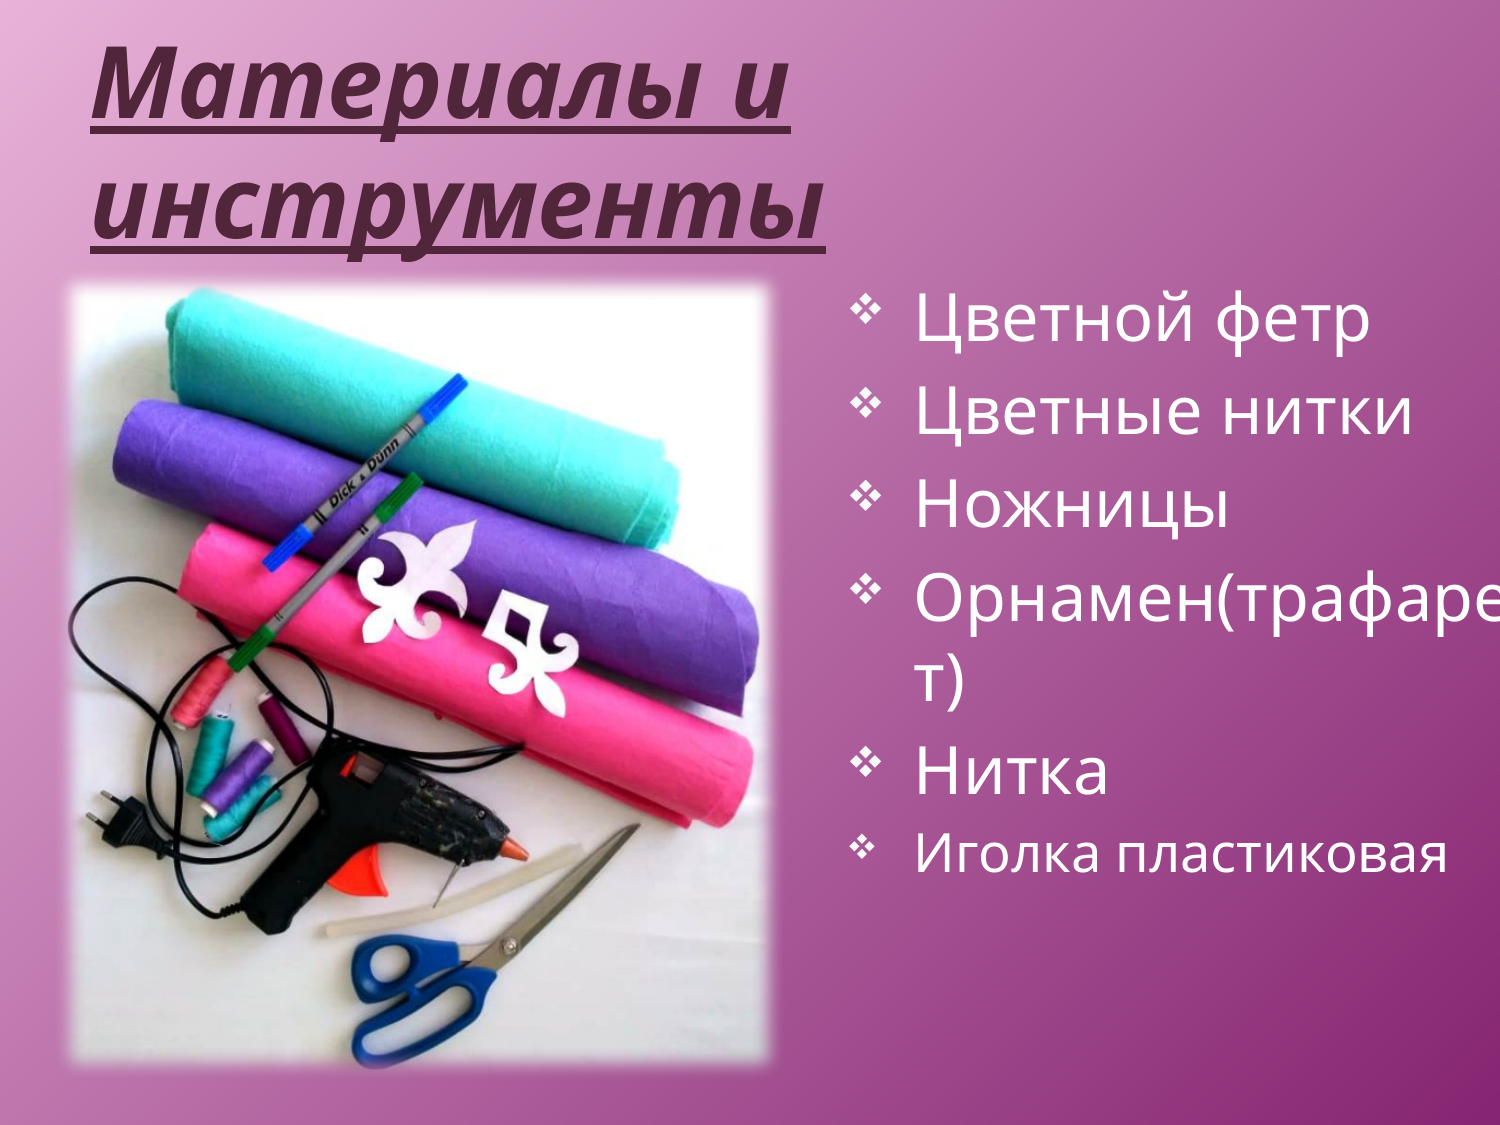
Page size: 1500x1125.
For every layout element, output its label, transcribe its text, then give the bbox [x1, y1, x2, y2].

picture [52, 266, 786, 1081]
list Цветной фетр Цветные нитки Ножницы Орнамен(трафарет) Нитка Иголка пластиковая [809, 267, 1500, 1010]
title Материалы и инструменты [75, 45, 1425, 233]
